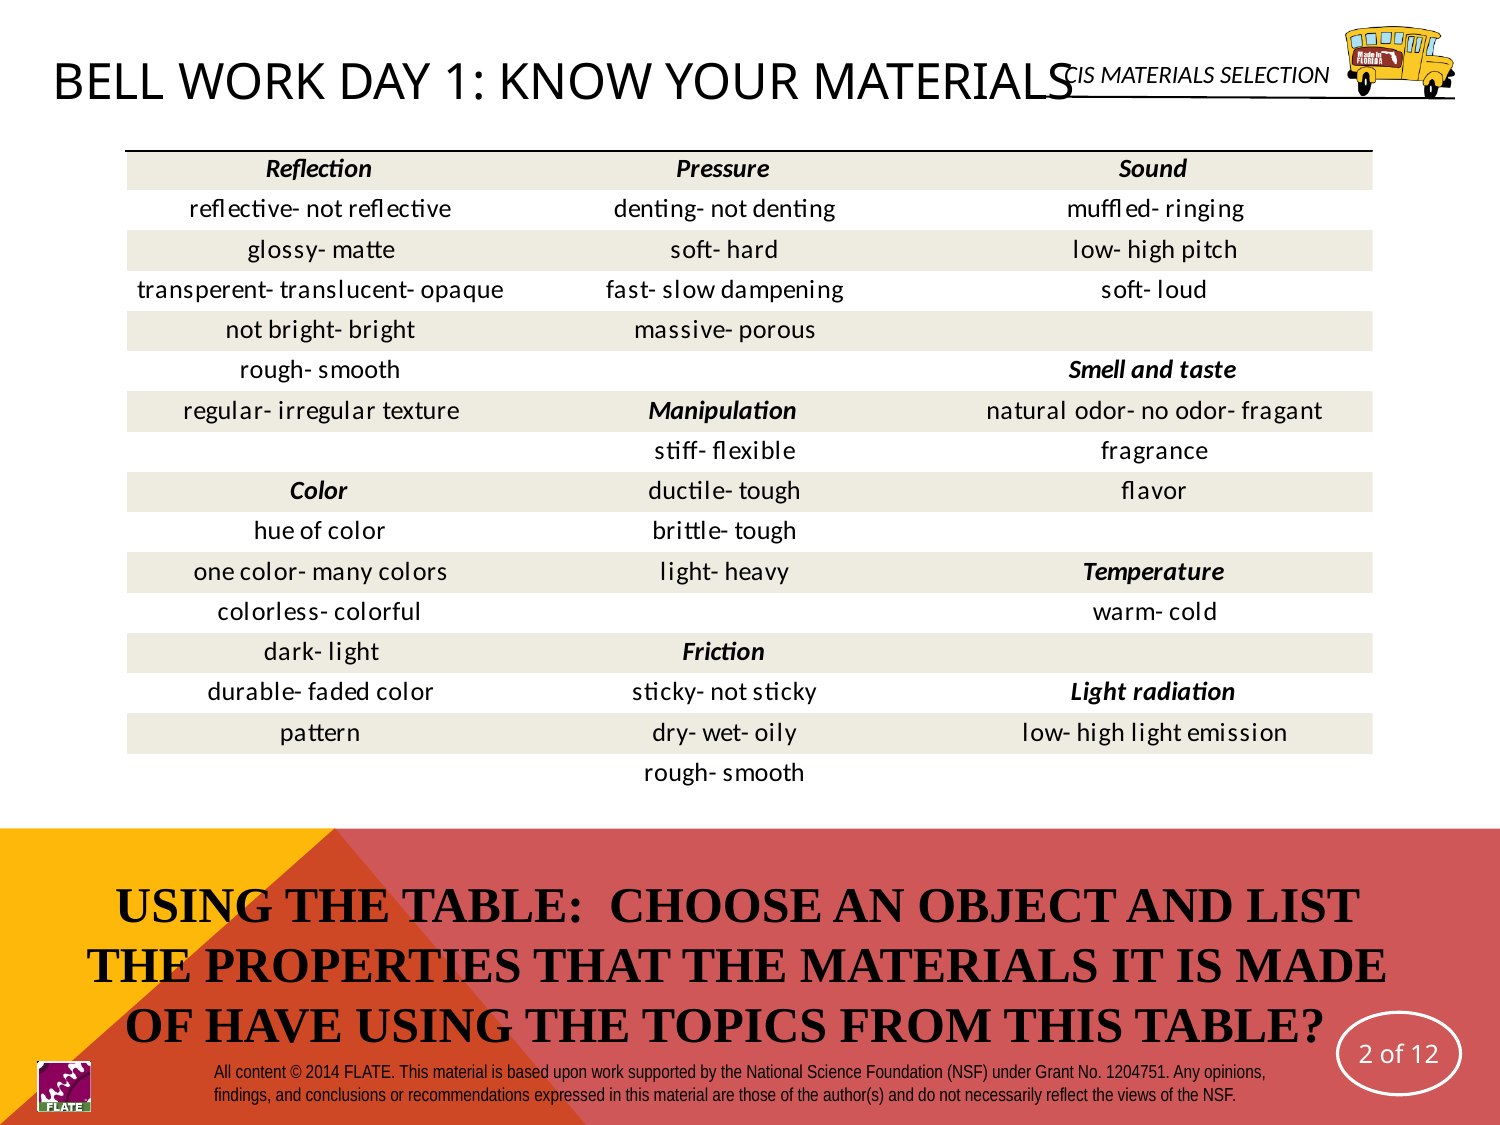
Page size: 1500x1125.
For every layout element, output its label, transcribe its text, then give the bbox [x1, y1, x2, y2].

text_box Bell work Day 1: Know your materials [37, 34, 1391, 125]
picture [124, 149, 1376, 797]
slide_number 2 of 12 [1335, 1010, 1463, 1097]
title Using the table: Choose an object and list the properties that the materials it is made of have using the topics from this table? [62, 837, 1413, 1088]
picture [37, 1061, 91, 1112]
picture [1345, 26, 1455, 97]
